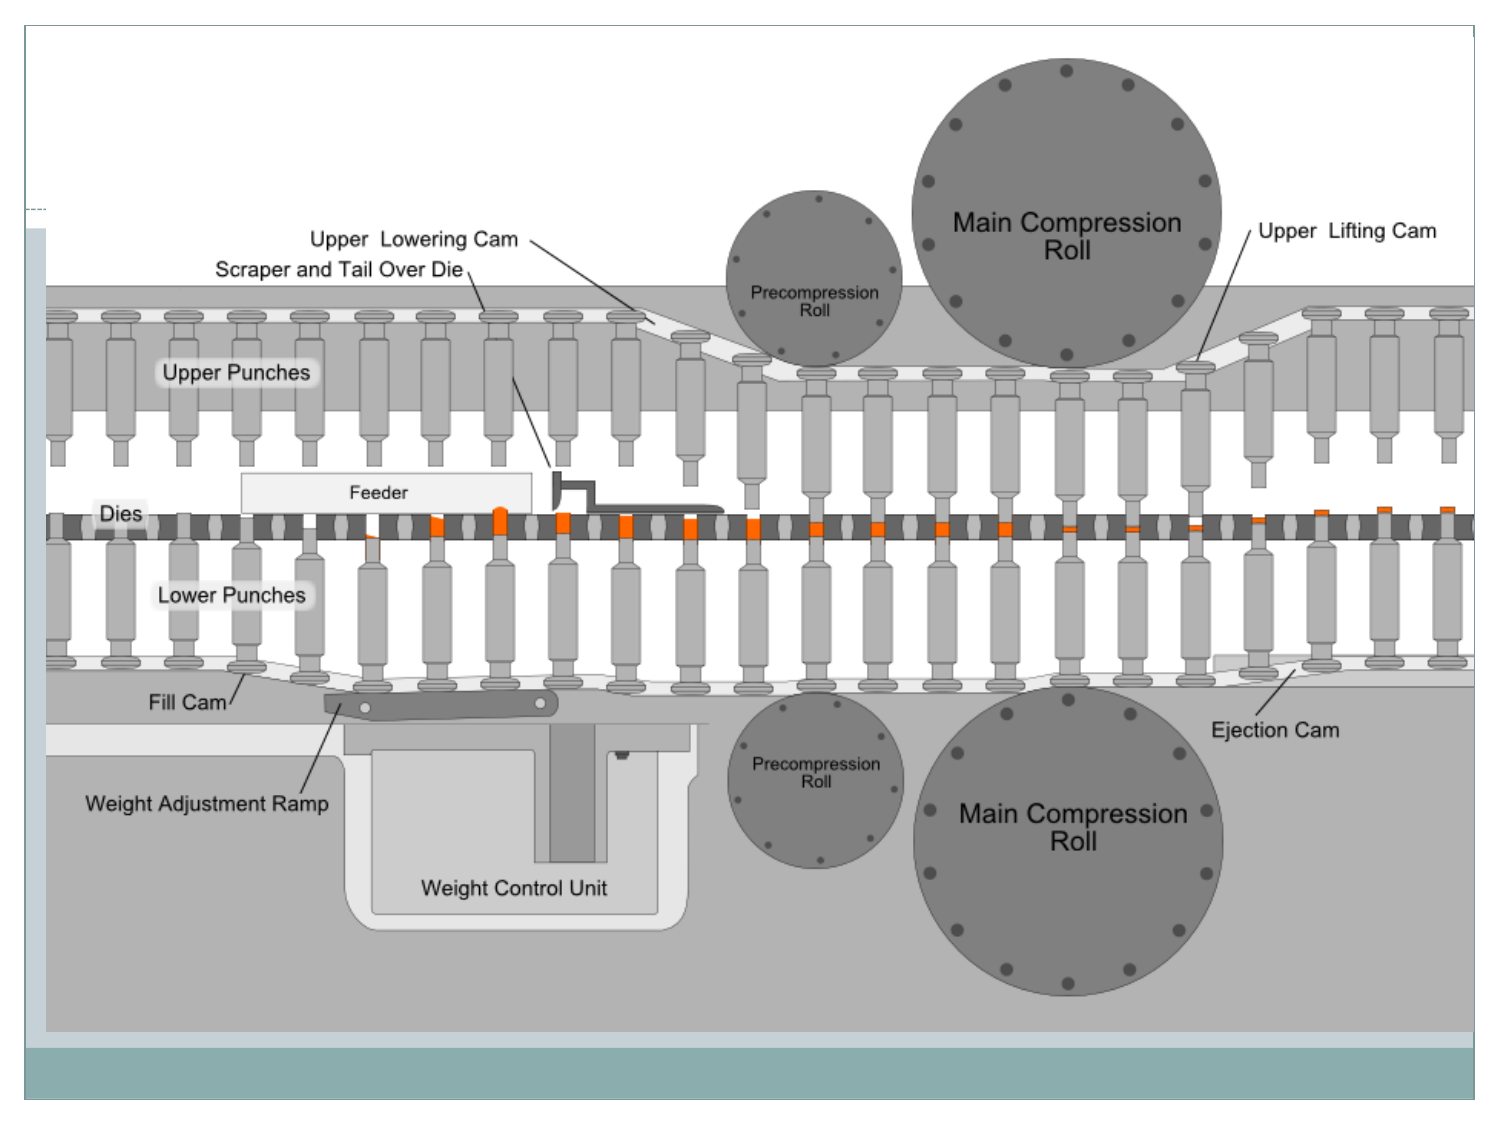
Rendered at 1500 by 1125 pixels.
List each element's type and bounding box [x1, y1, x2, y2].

picture [46, 37, 1474, 1032]
